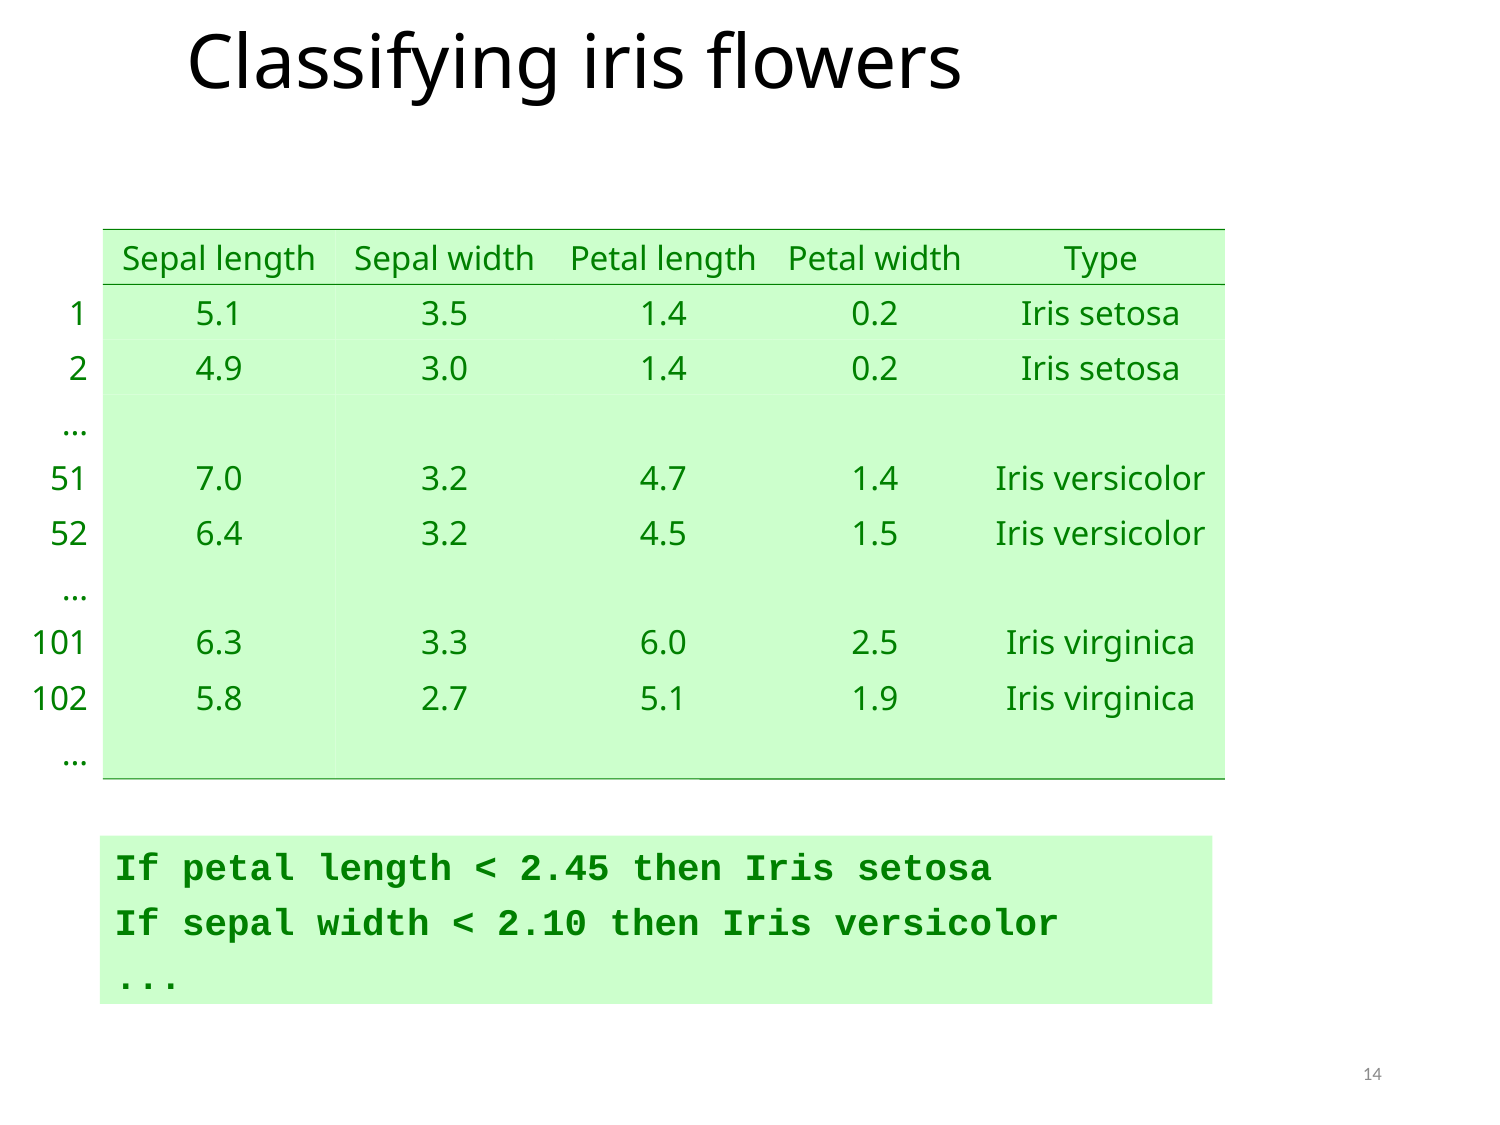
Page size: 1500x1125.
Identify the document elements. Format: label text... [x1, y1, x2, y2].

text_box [99, 835, 1213, 1004]
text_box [0, 229, 1225, 779]
title Classifying iris flowers [117, 0, 1034, 132]
slide_number 14 [1059, 1042, 1397, 1103]
